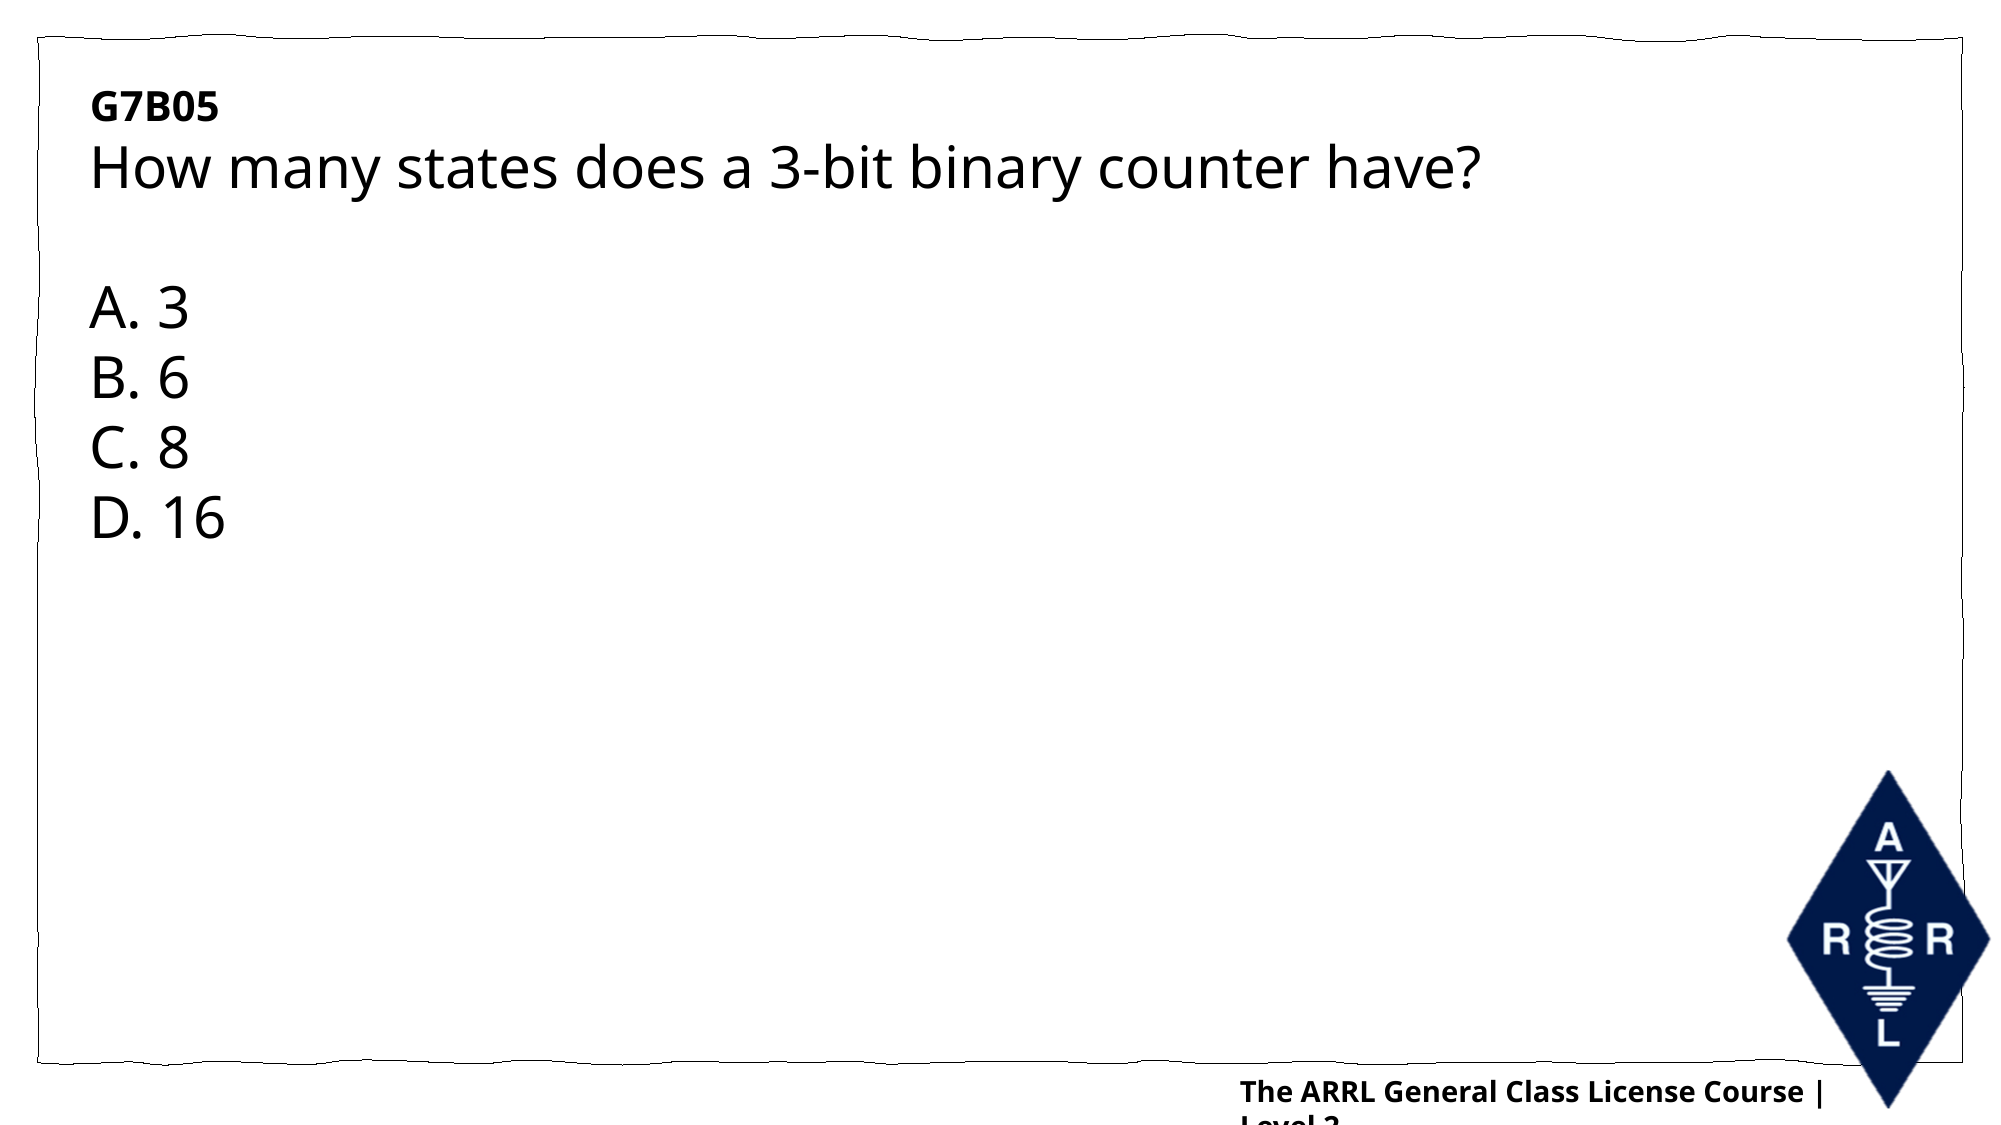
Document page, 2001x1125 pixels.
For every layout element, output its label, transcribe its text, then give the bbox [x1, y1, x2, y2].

text_box G7B05 How many states does a 3-bit binary counter have? A. 3 B. 6 C. 8 D. 16 [75, 72, 1850, 558]
picture [1773, 752, 1999, 1125]
